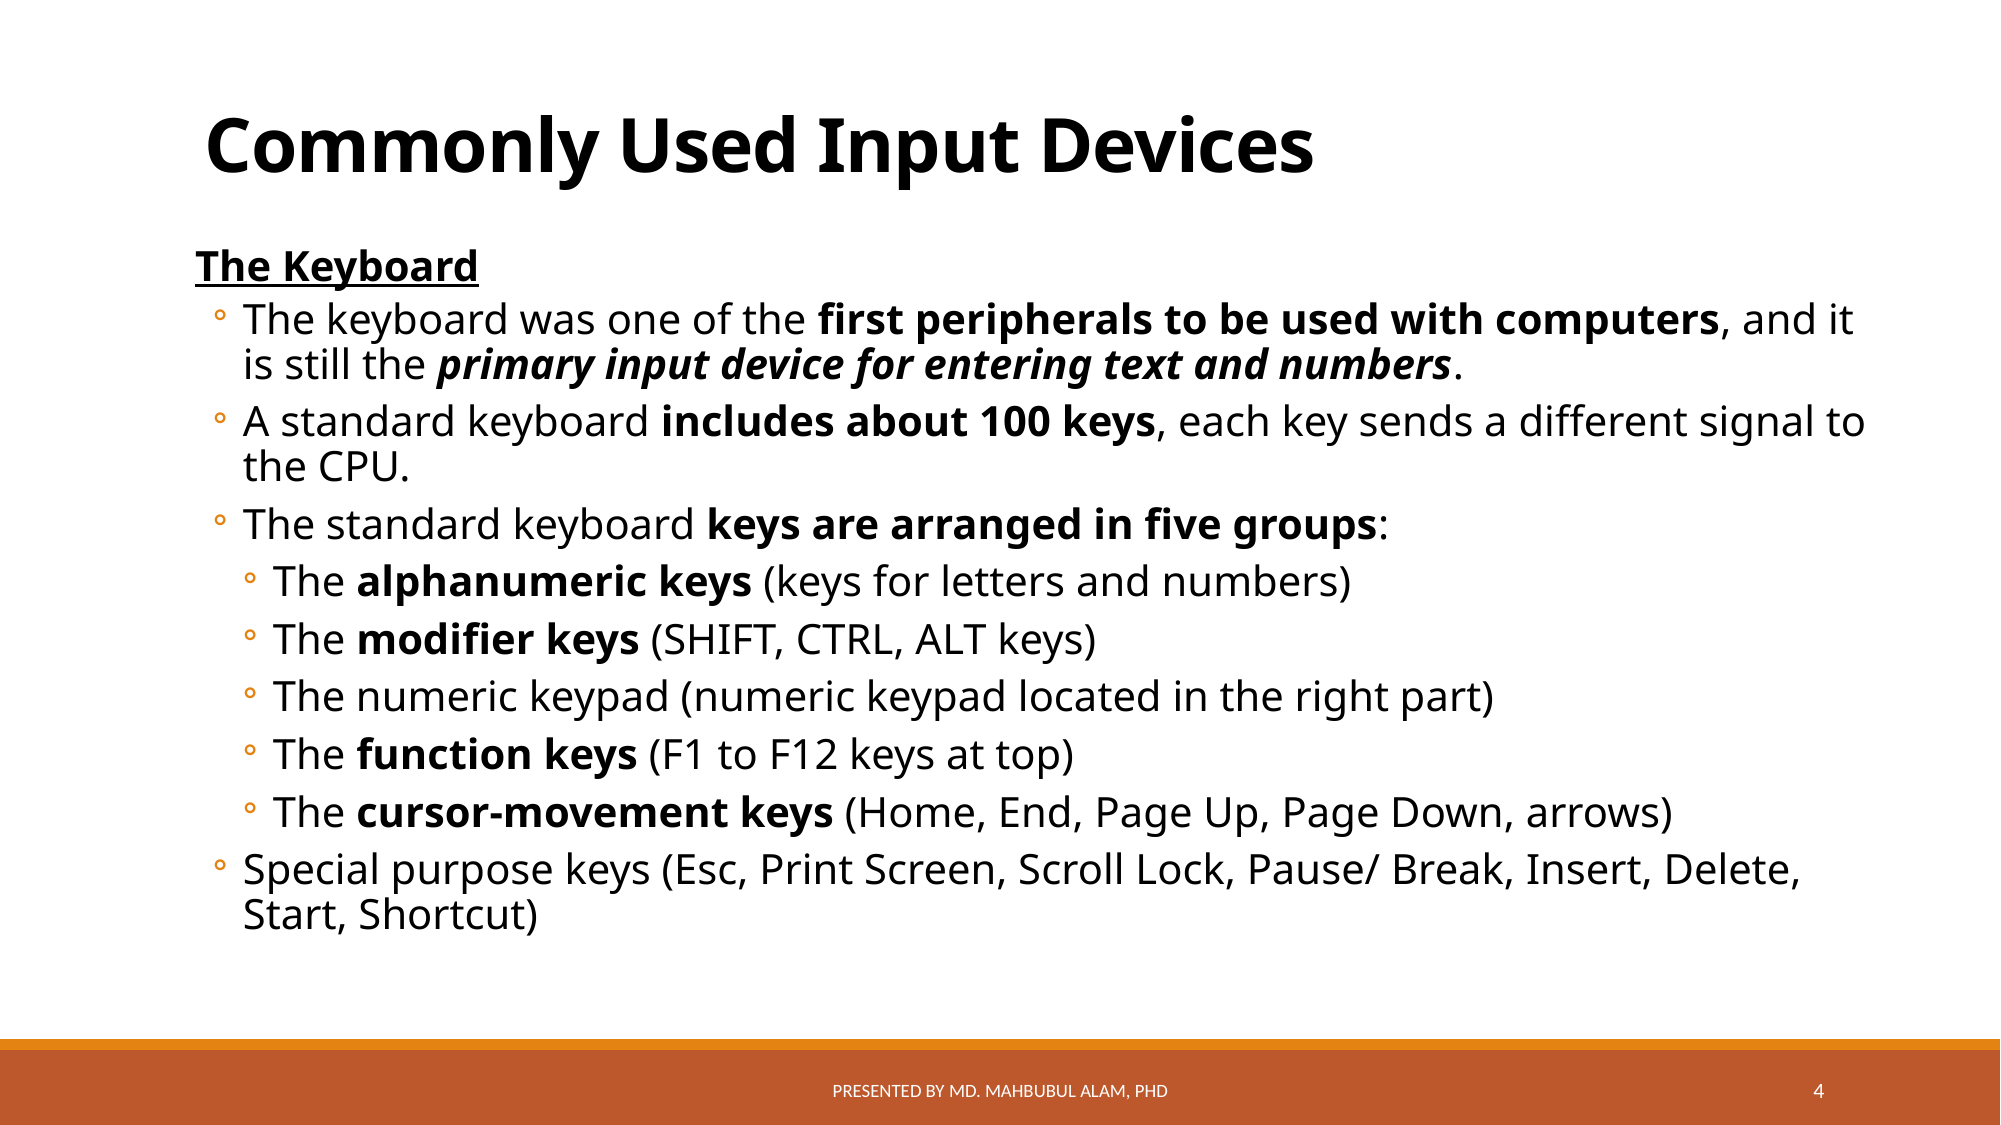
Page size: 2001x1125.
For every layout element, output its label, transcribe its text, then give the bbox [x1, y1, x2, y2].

slide_number 4 [1624, 1059, 1840, 1120]
list The Keyboard The keyboard was one of the first peripherals to be used with computers, and it is still the primary input device for entering text and numbers. A standard keyboard includes about 100 keys, each key sends a different signal to the CPU. The standard keyboard keys are arranged in five groups: The alphanumeric keys (keys for letters and numbers) The modifier keys (SHIFT, CTRL, ALT keys) The numeric keypad (numeric keypad located in the right part) The function keys (F1 to F12 keys at top) The cursor-movement keys (Home, End, Page Up, Page Down, arrows) Special purpose keys (Esc, Print Screen, Scroll Lock, Pause/ Break, Insert, Delete, Start, Shortcut) [180, 237, 1888, 1000]
footer Presented by Md. Mahbubul Alam, PhD [604, 1059, 1396, 1120]
title Commonly Used Input Devices [189, 70, 1840, 196]
